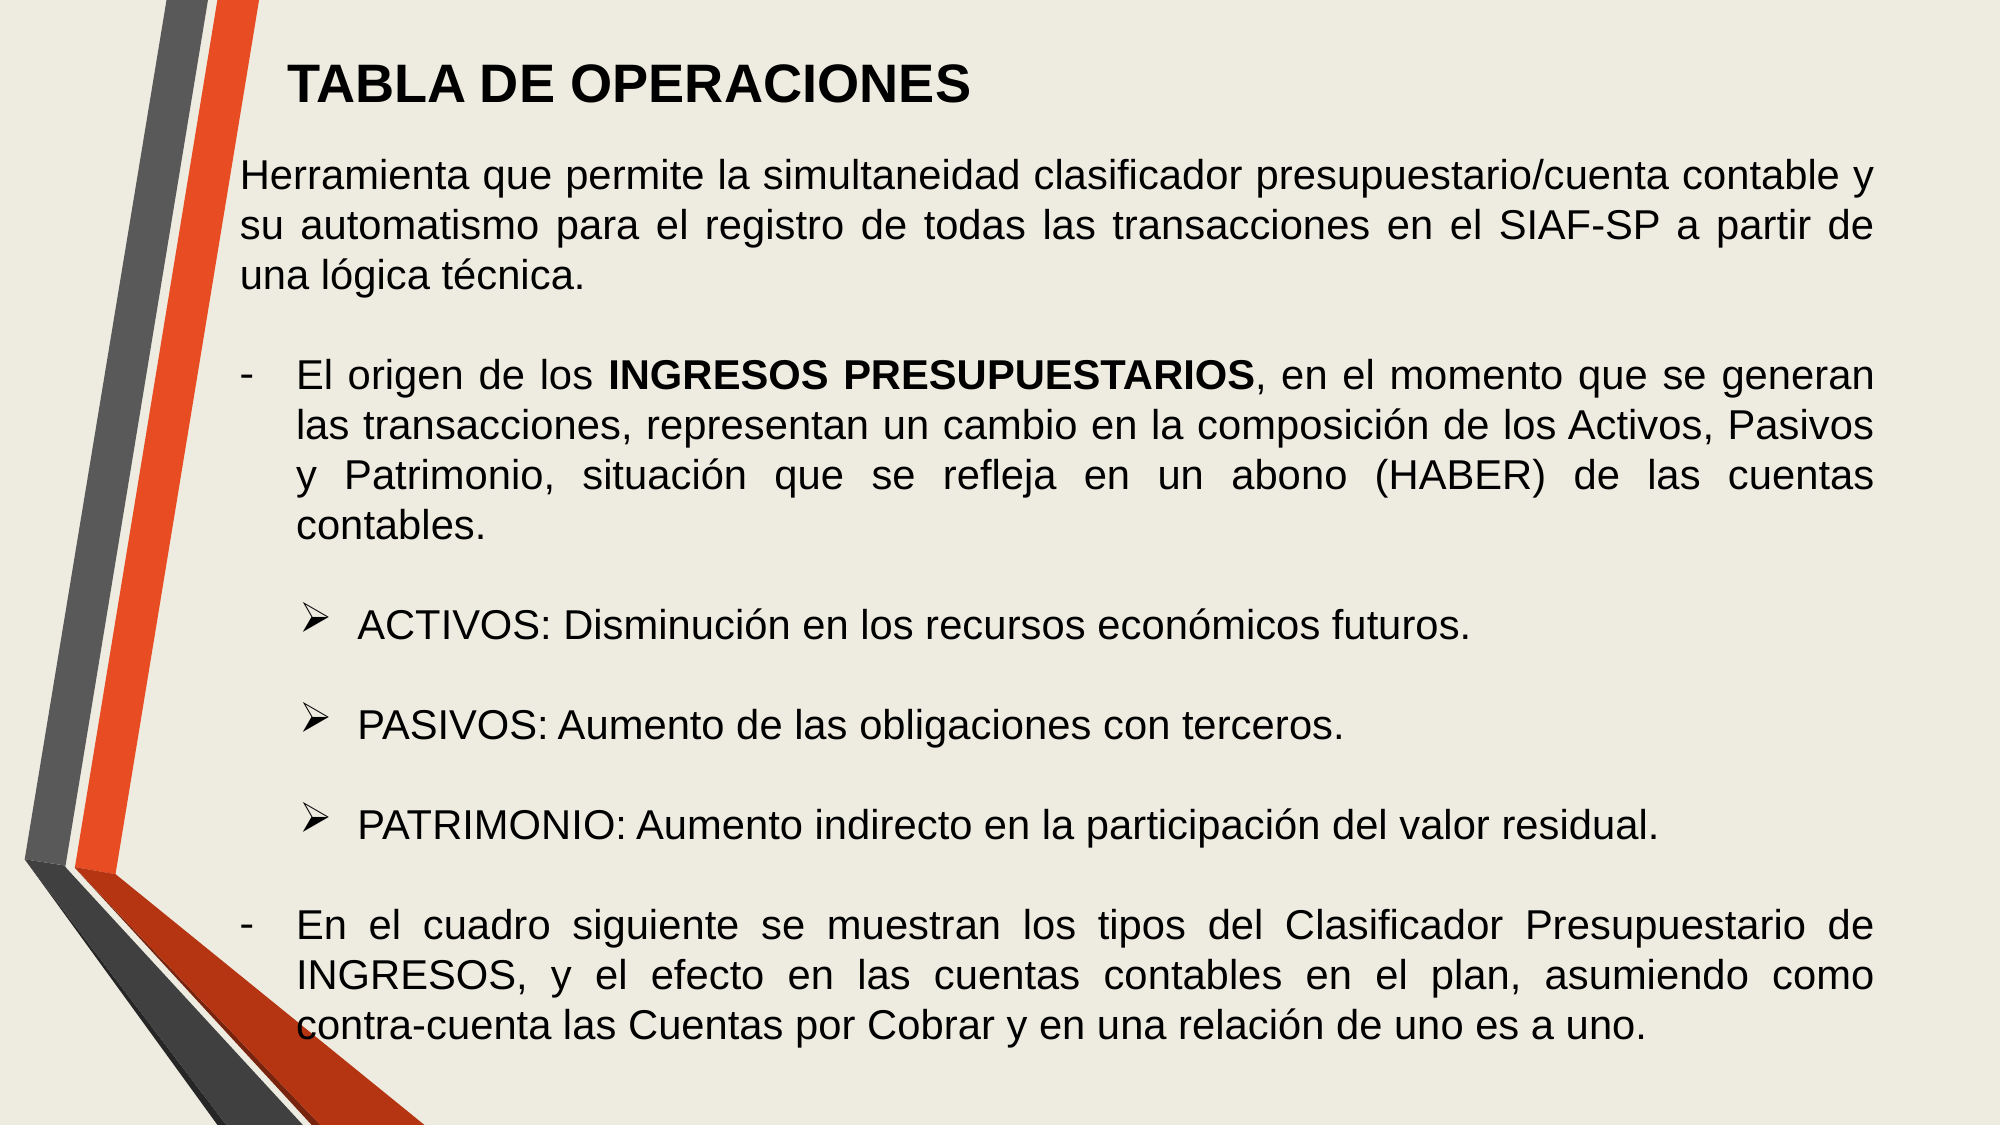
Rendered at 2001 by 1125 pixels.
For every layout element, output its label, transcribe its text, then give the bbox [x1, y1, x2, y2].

text_box Herramienta que permite la simultaneidad clasificador presupuestario/cuenta contable y su automatismo para el registro de todas las transacciones en el SIAF-SP a partir de una lógica técnica. El origen de los INGRESOS PRESUPUESTARIOS, en el momento que se generan las transacciones, representan un cambio en la composición de los Activos, Pasivos y Patrimonio, situación que se refleja en un abono (HABER) de las cuentas contables. ACTIVOS: Disminución en los recursos económicos futuros. PASIVOS: Aumento de las obligaciones con terceros. PATRIMONIO: Aumento indirecto en la participación del valor residual. En el cuadro siguiente se muestran los tipos del Clasificador Presupuestario de INGRESOS, y el efecto en las cuentas contables en el plan, asumiendo como contra-cuenta las Cuentas por Cobrar y en una relación de uno es a uno. [225, 140, 1891, 1056]
text_box TABLA DE OPERACIONES [272, 40, 1160, 121]
